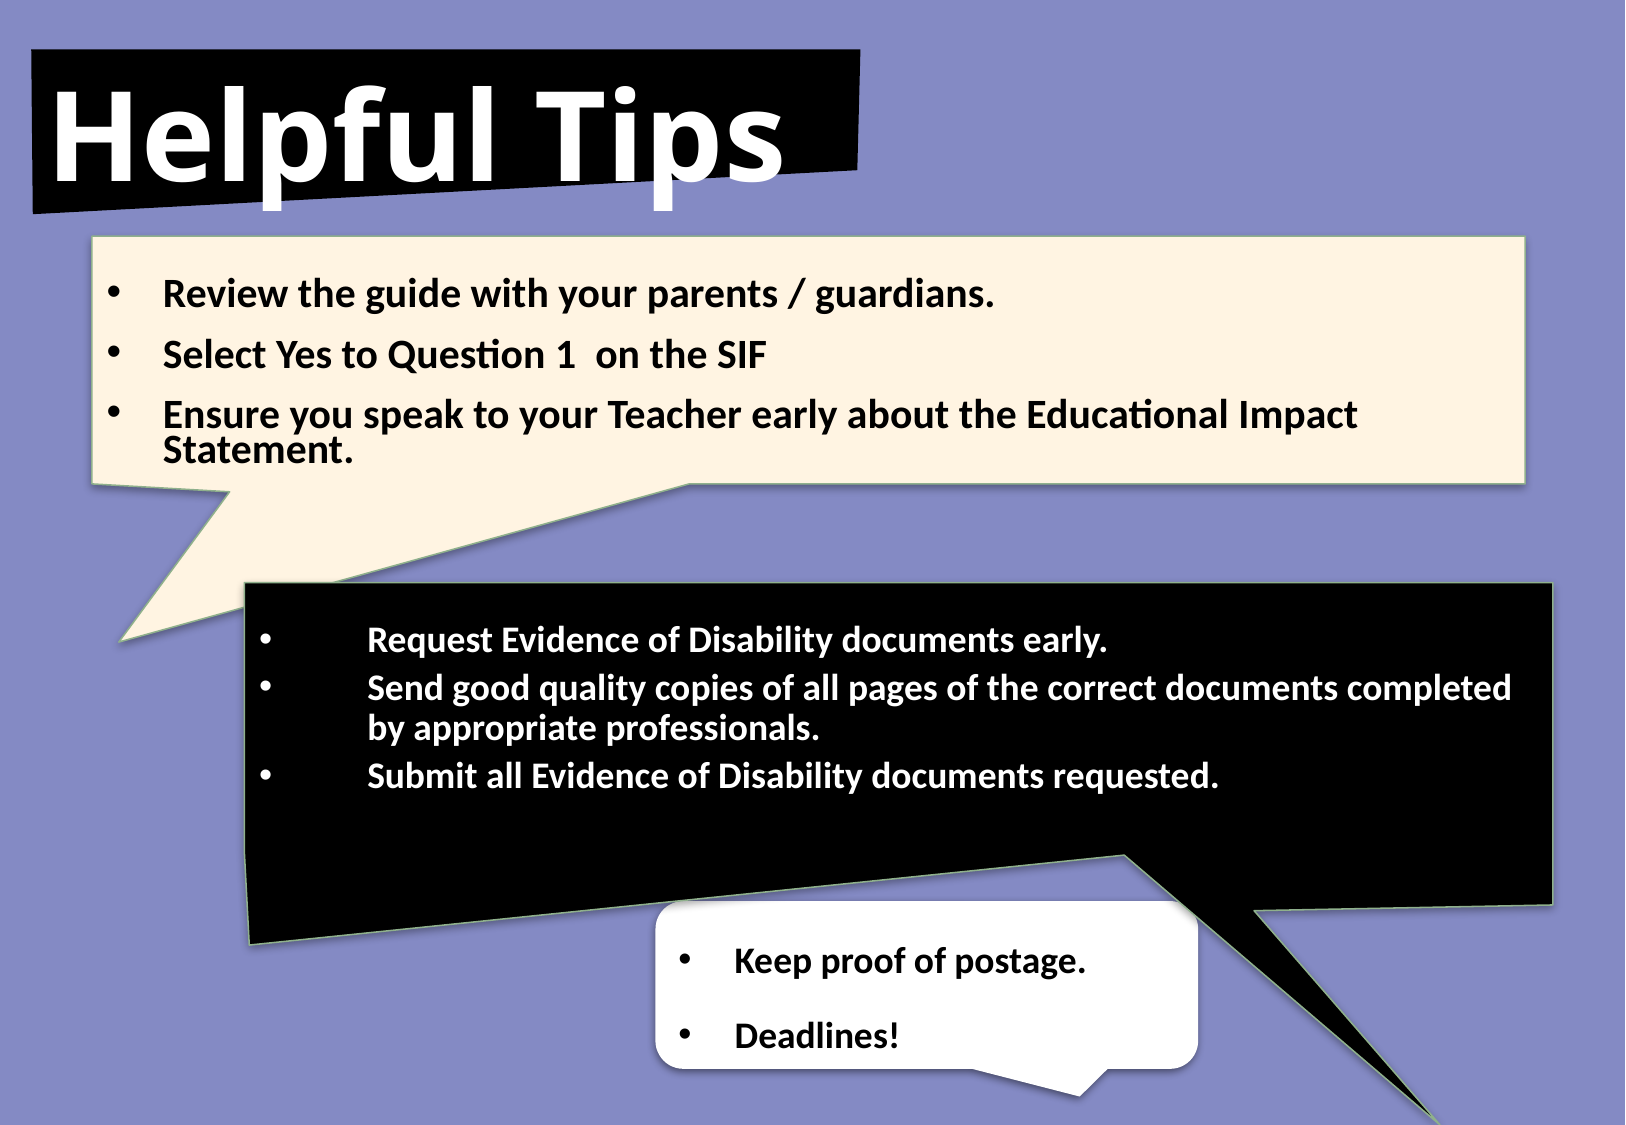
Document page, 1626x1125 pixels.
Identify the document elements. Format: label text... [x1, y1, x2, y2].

text_box [1205, 938, 1317, 1032]
text_box Keep proof of postage. Deadlines! [654, 900, 1199, 1098]
text_box [390, 314, 1544, 580]
text_box [823, 866, 1158, 898]
text_box Review the guide with your parents / guardians. Select Yes to Question 1 on the SIF Ensure you speak to your Teacher early about the Educational Impact Statement. [91, 235, 1526, 643]
text_box [91, 494, 653, 1032]
text_box Request Evidence of Disability documents early. Request Evidence of Disability documents early. Send good quality copies of all pages of the correct documents completed by appropriate professionals. Submit all Evidence of Disability documents requested. [243, 581, 1554, 1125]
text_box Helpful Tips [31, 49, 861, 215]
text_box [1270, 915, 1544, 1032]
